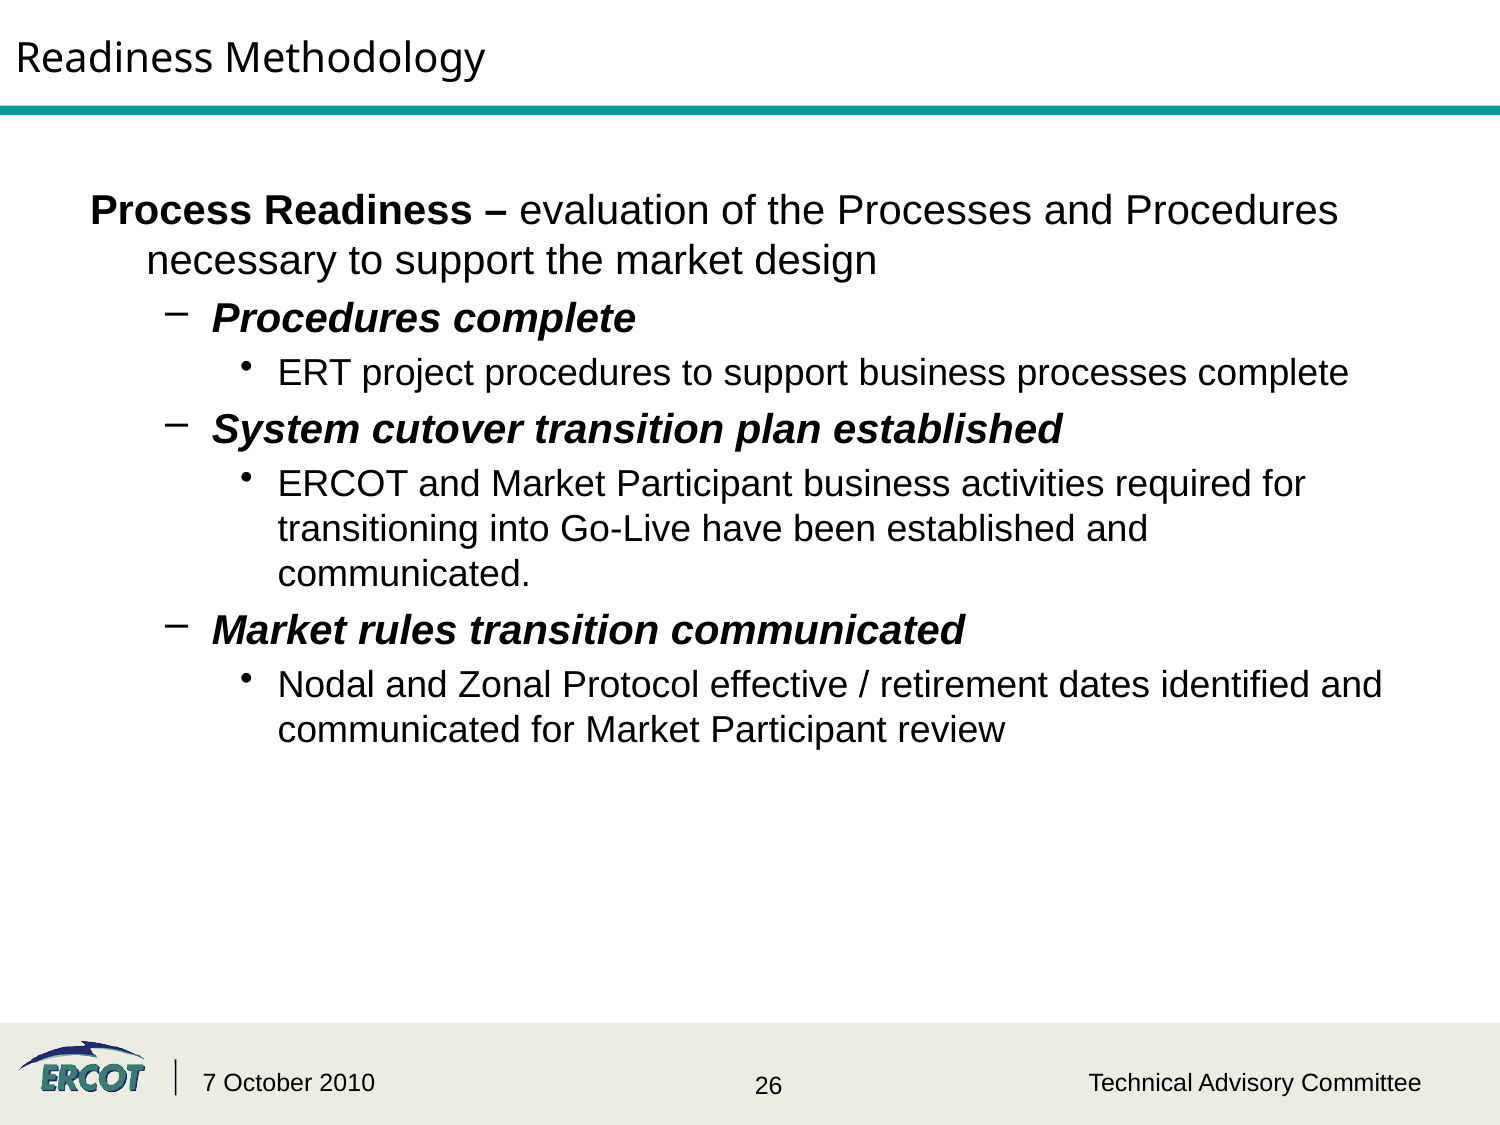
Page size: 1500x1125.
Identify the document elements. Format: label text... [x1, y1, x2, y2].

title Readiness Methodology [0, 0, 1426, 113]
list Process Readiness – evaluation of the Processes and Procedures necessary to support the market design Procedures complete ERT project procedures to support business processes complete System cutover transition plan established ERCOT and Market Participant business activities required for transitioning into Go-Live have been established and communicated. Market rules transition communicated Nodal and Zonal Protocol effective / retirement dates identified and communicated for Market Participant review [74, 174, 1426, 951]
footer Technical Advisory Committee [1024, 1059, 1438, 1125]
picture [10, 1031, 151, 1111]
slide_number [187, 1059, 538, 1125]
